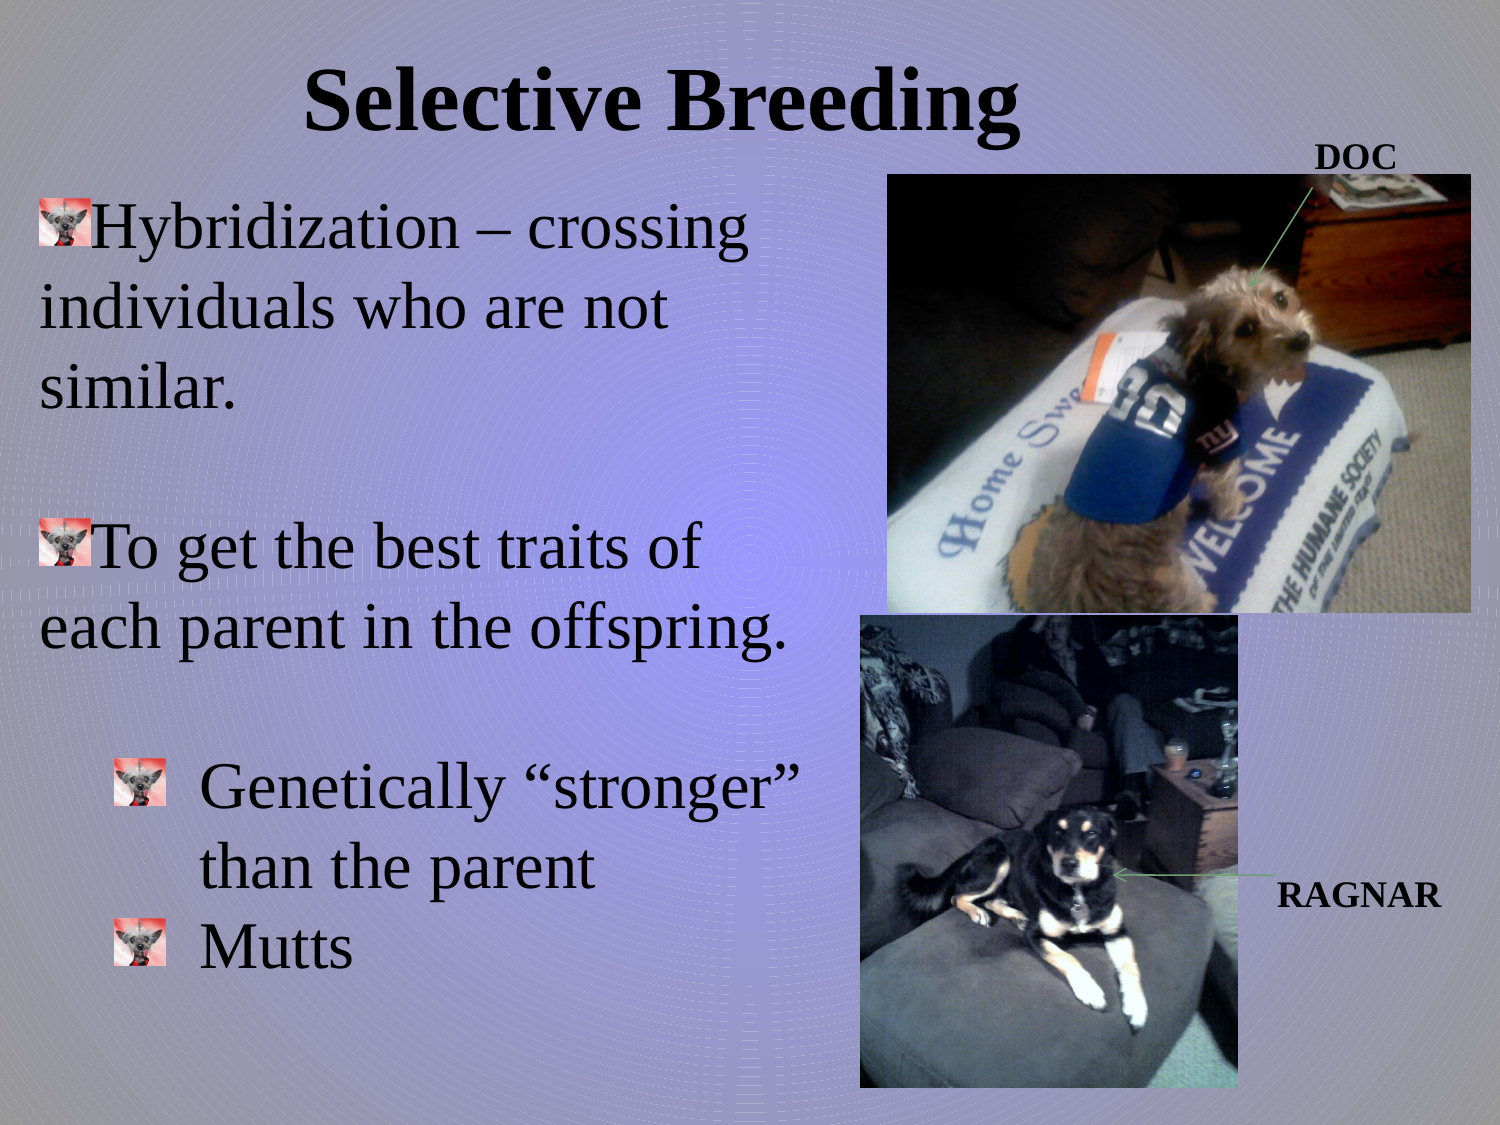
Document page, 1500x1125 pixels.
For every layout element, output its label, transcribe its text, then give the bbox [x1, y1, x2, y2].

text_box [1230, 205, 1332, 269]
picture [39, 518, 91, 566]
picture [114, 758, 166, 806]
picture [39, 198, 91, 246]
picture [887, 174, 1471, 613]
picture [114, 918, 166, 966]
picture [859, 615, 1238, 1088]
text_box DOC [1299, 124, 1438, 173]
text_box Hybridization – crossing individuals who are not similar. To get the best traits of each parent in the offspring. Genetically “stronger” than the parent Mutts [24, 174, 825, 1035]
text_box RAGNAR [1262, 862, 1475, 923]
title Selective Breeding [200, 0, 1125, 188]
